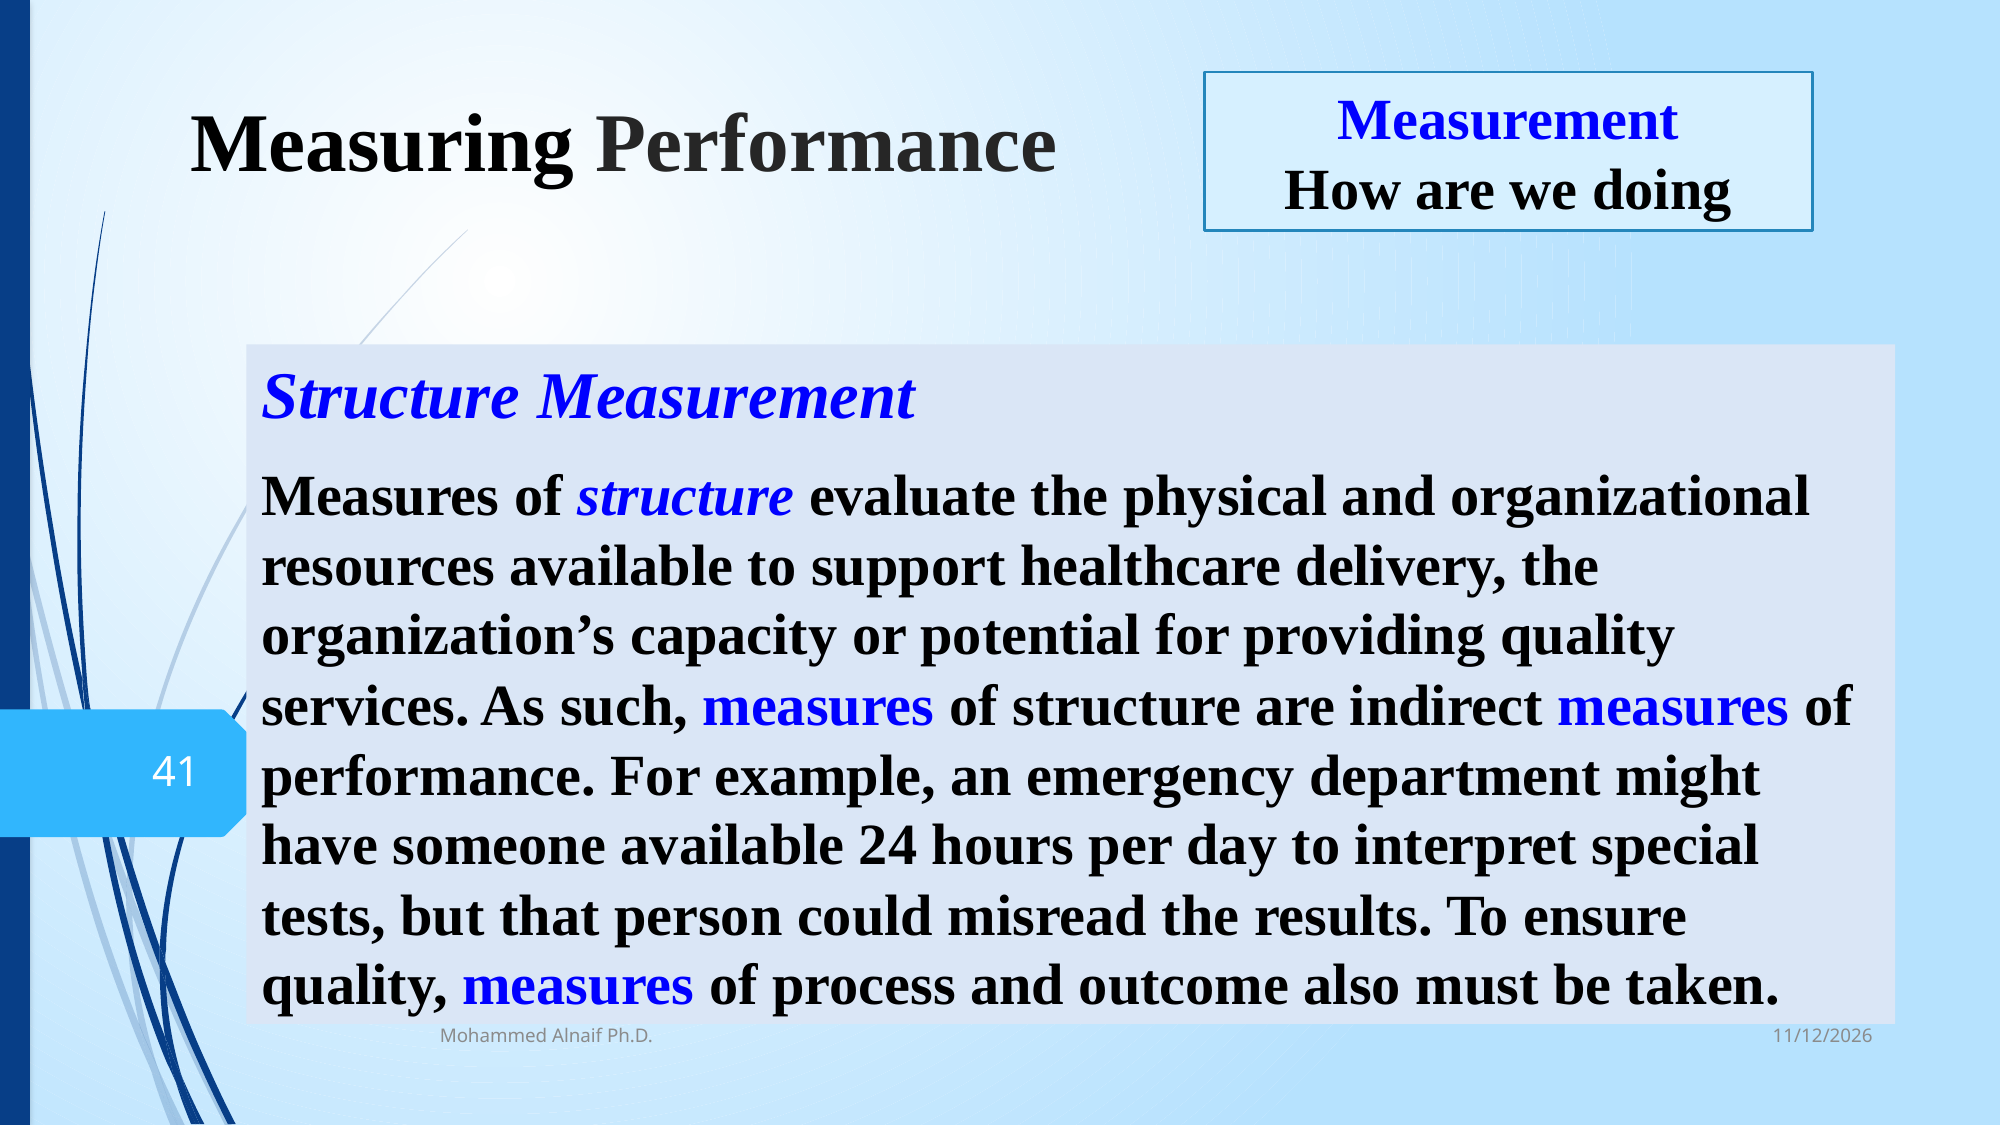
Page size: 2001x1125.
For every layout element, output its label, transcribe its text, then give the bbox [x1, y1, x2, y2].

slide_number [1699, 1005, 1888, 1067]
text_box Structure Measurement Measures of structure evaluate the physical and organizational resources available to support healthcare delivery, the organization’s capacity or potential for providing quality services. As such, measures of structure are indirect measures of performance. For example, an emergency department might have someone available 24 hours per day to interpret special tests, but that person could misread the results. To ensure quality, measures of process and outcome also must be taken. [246, 344, 1896, 1024]
title Measuring Performance [175, 42, 1122, 197]
subtitle [243, 196, 1967, 1103]
slide_number 41 [87, 743, 216, 803]
text_box Measurement How are we doing [1203, 71, 1814, 232]
footer Mohammed Alnaif Ph.D. [424, 1006, 1675, 1067]
